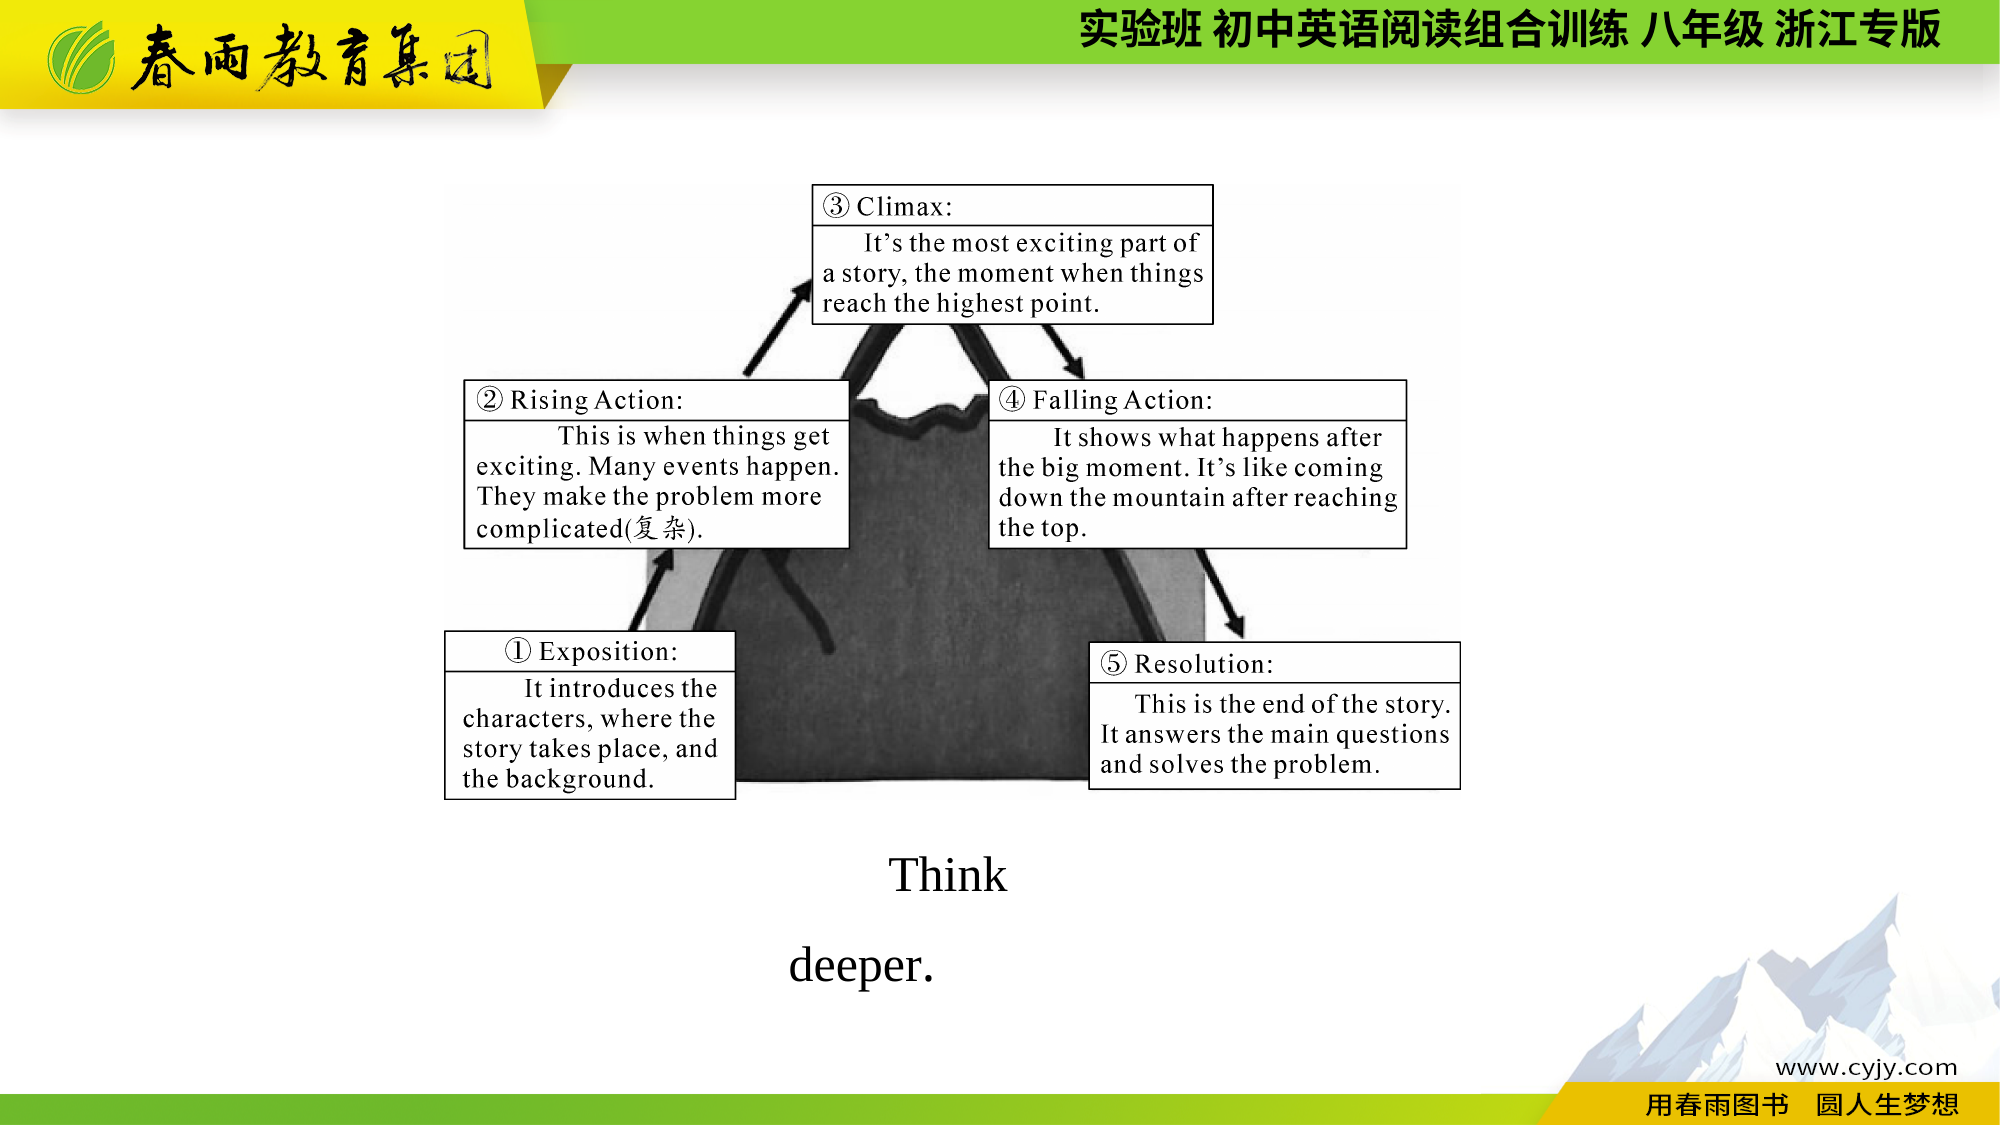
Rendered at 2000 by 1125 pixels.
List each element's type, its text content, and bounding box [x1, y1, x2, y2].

text_box Think deeper. [773, 809, 1083, 910]
picture [0, 0, 2000, 1125]
